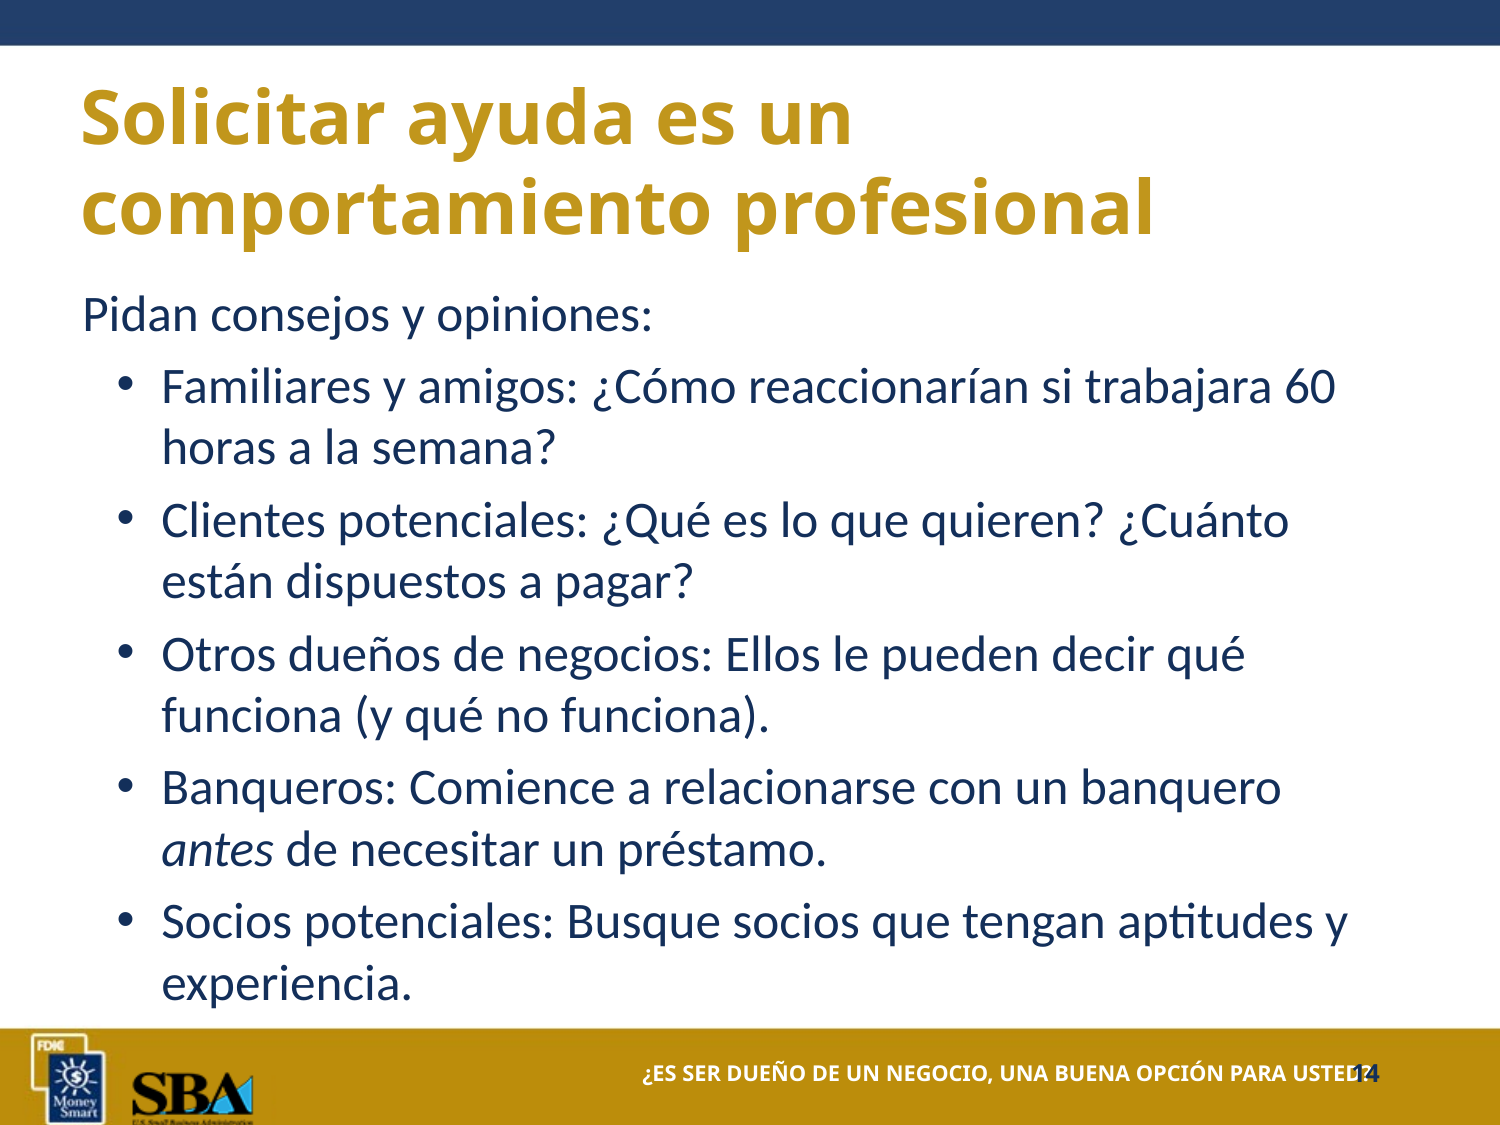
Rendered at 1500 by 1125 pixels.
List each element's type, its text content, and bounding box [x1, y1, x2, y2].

title Solicitar ayuda es un comportamiento profesional [64, 62, 1416, 163]
list Pidan consejos y opiniones: Familiares y amigos: ¿Cómo reaccionarían si trabajara 60 horas a la semana? Clientes potenciales: ¿Qué es lo que quieren? ¿Cuánto están dispuestos a pagar? Otros dueños de negocios: Ellos le pueden decir qué funciona (y qué no funciona). Banqueros: Comience a relacionarse con un banquero antes de necesitar un préstamo. Socios potenciales: Busque socios que tengan aptitudes y experiencia. [66, 272, 1398, 1024]
picture [0, 0, 1500, 1125]
